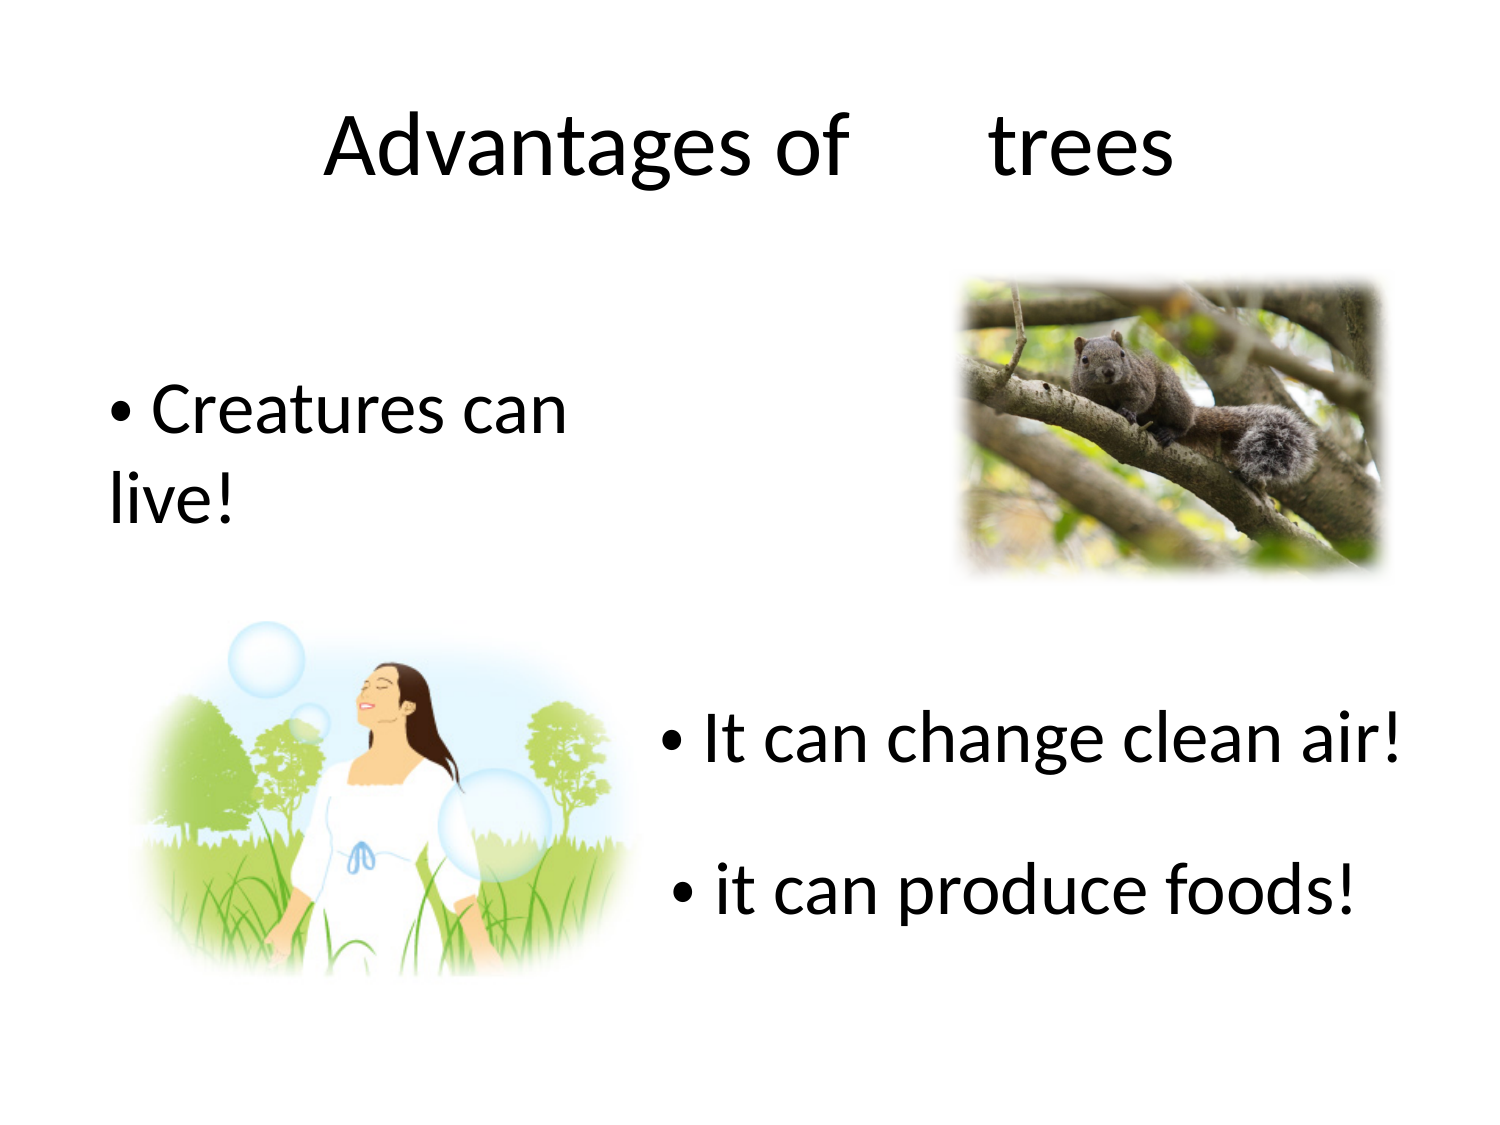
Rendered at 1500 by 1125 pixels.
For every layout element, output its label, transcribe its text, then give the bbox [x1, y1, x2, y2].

text_box ・It can change clean air! [657, 679, 1442, 785]
text_box ・it can produce foods! [657, 831, 1465, 937]
picture [948, 269, 1395, 587]
text_box ・Creatures can live! [93, 351, 727, 547]
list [128, 609, 651, 1001]
title Advantages of trees [75, 45, 1425, 233]
